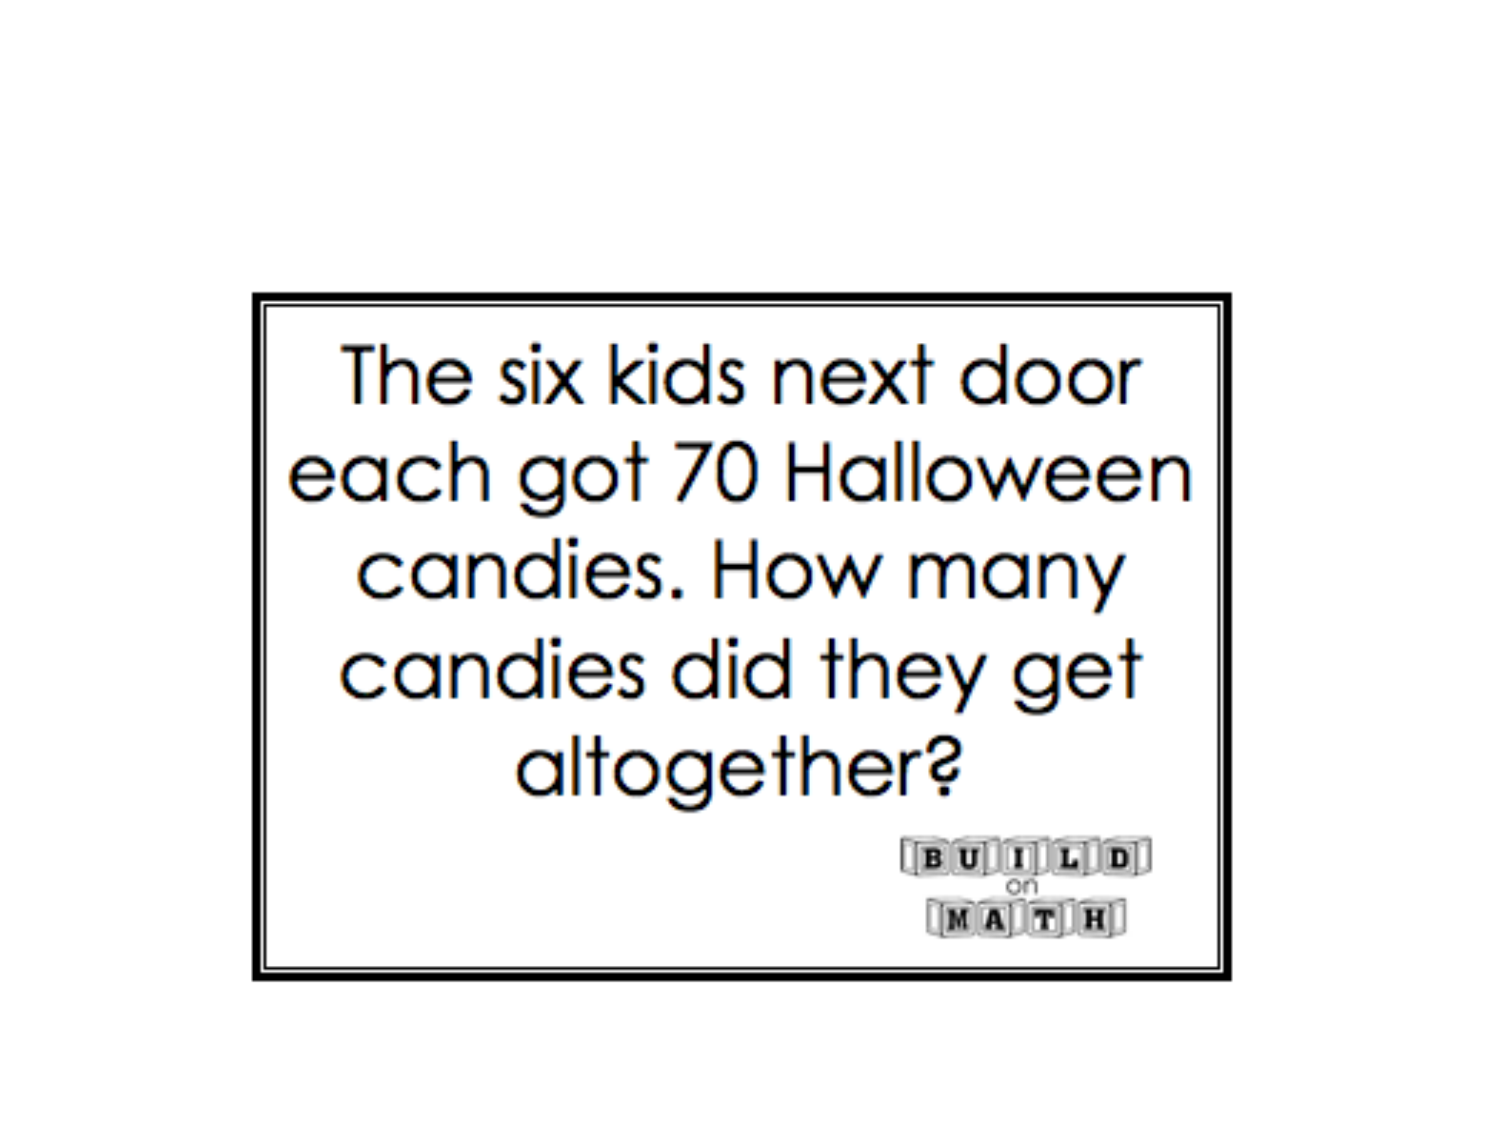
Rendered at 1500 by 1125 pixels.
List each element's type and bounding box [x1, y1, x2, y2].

list [74, 262, 1426, 1006]
